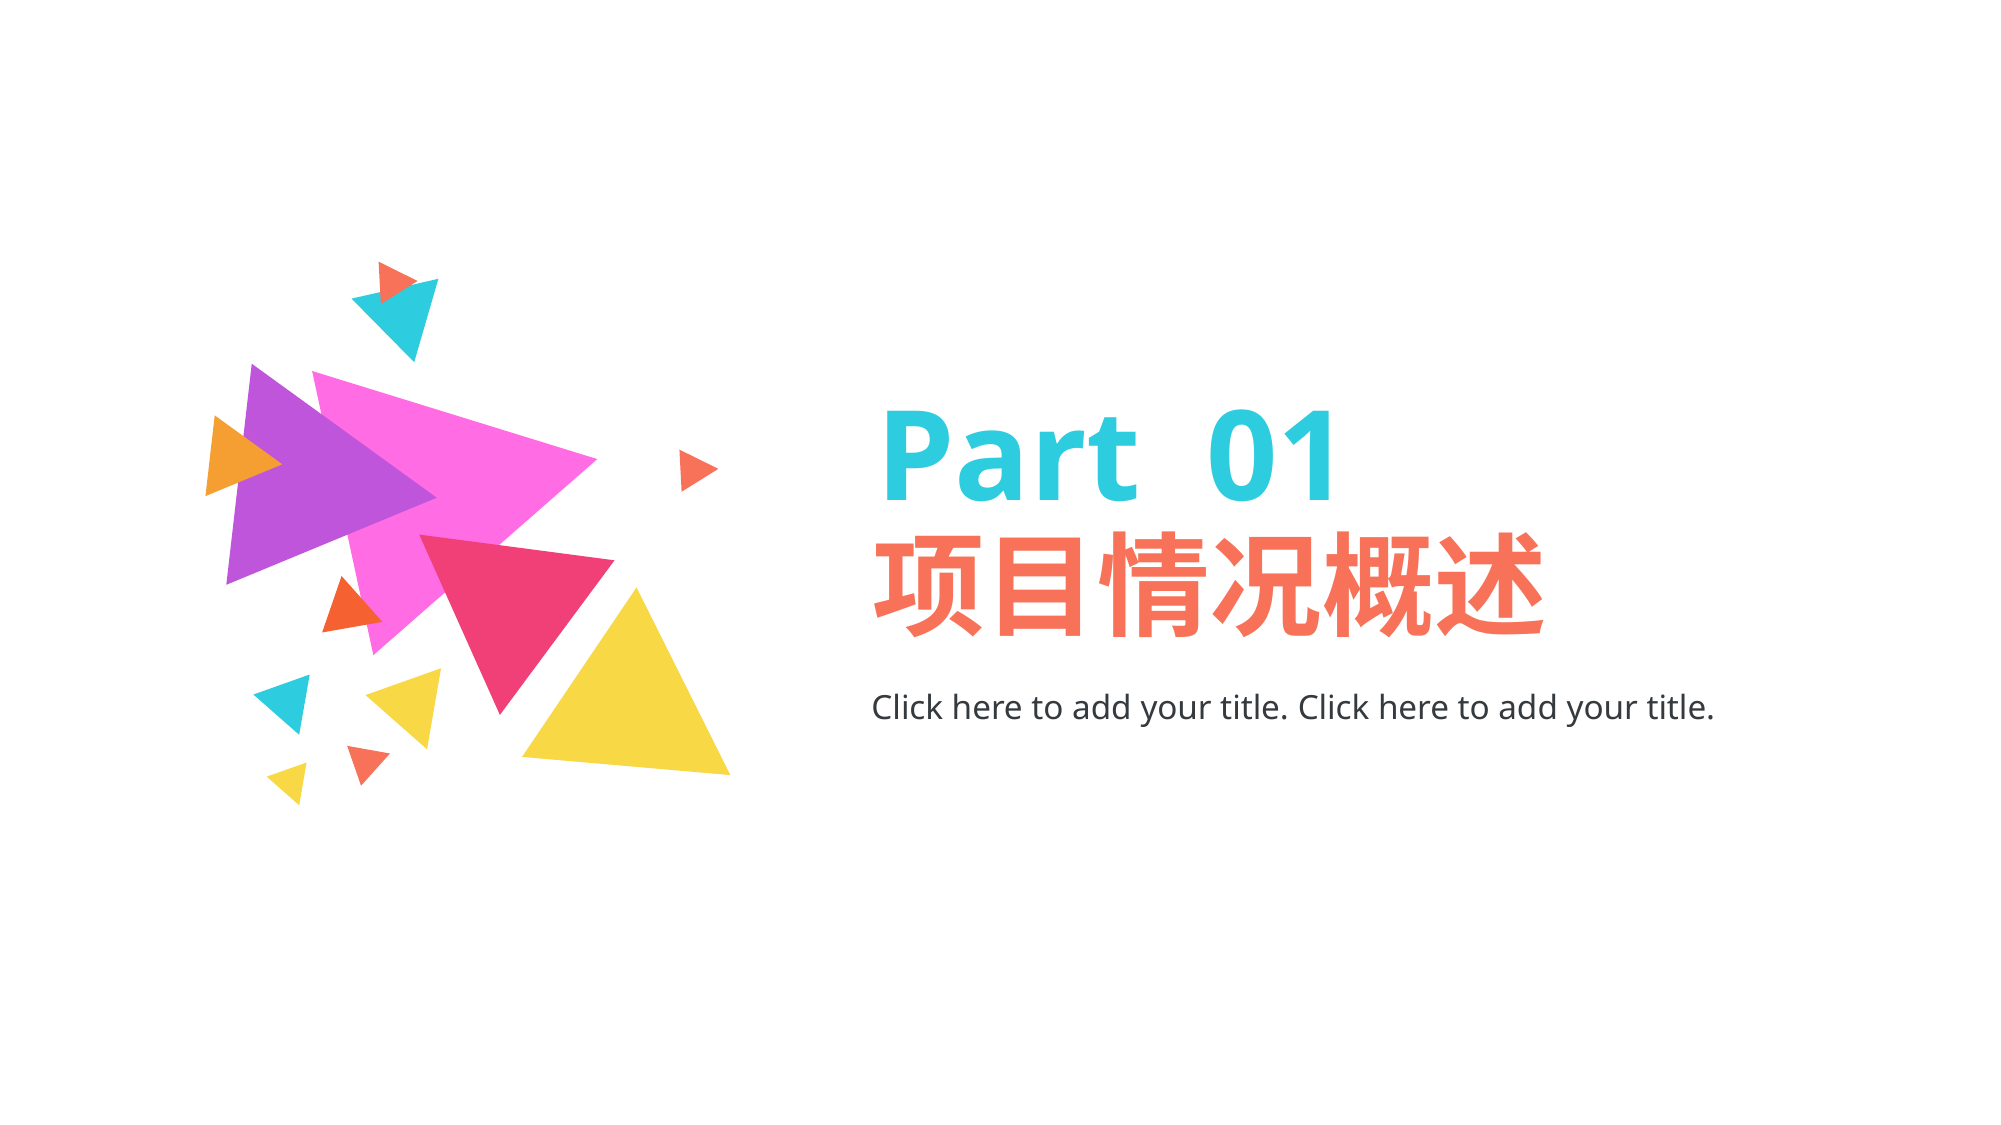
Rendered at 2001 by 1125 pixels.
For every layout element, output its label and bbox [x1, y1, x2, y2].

text_box [204, 413, 285, 498]
text_box [363, 666, 443, 752]
text_box [520, 585, 733, 777]
text_box [377, 259, 420, 306]
text_box [251, 672, 312, 737]
text_box [856, 368, 1880, 735]
text_box [225, 361, 439, 587]
text_box [345, 744, 392, 788]
text_box [678, 447, 721, 494]
text_box [320, 574, 385, 634]
text_box [264, 760, 308, 808]
text_box [417, 533, 617, 717]
text_box [349, 277, 440, 365]
text_box [310, 369, 600, 658]
